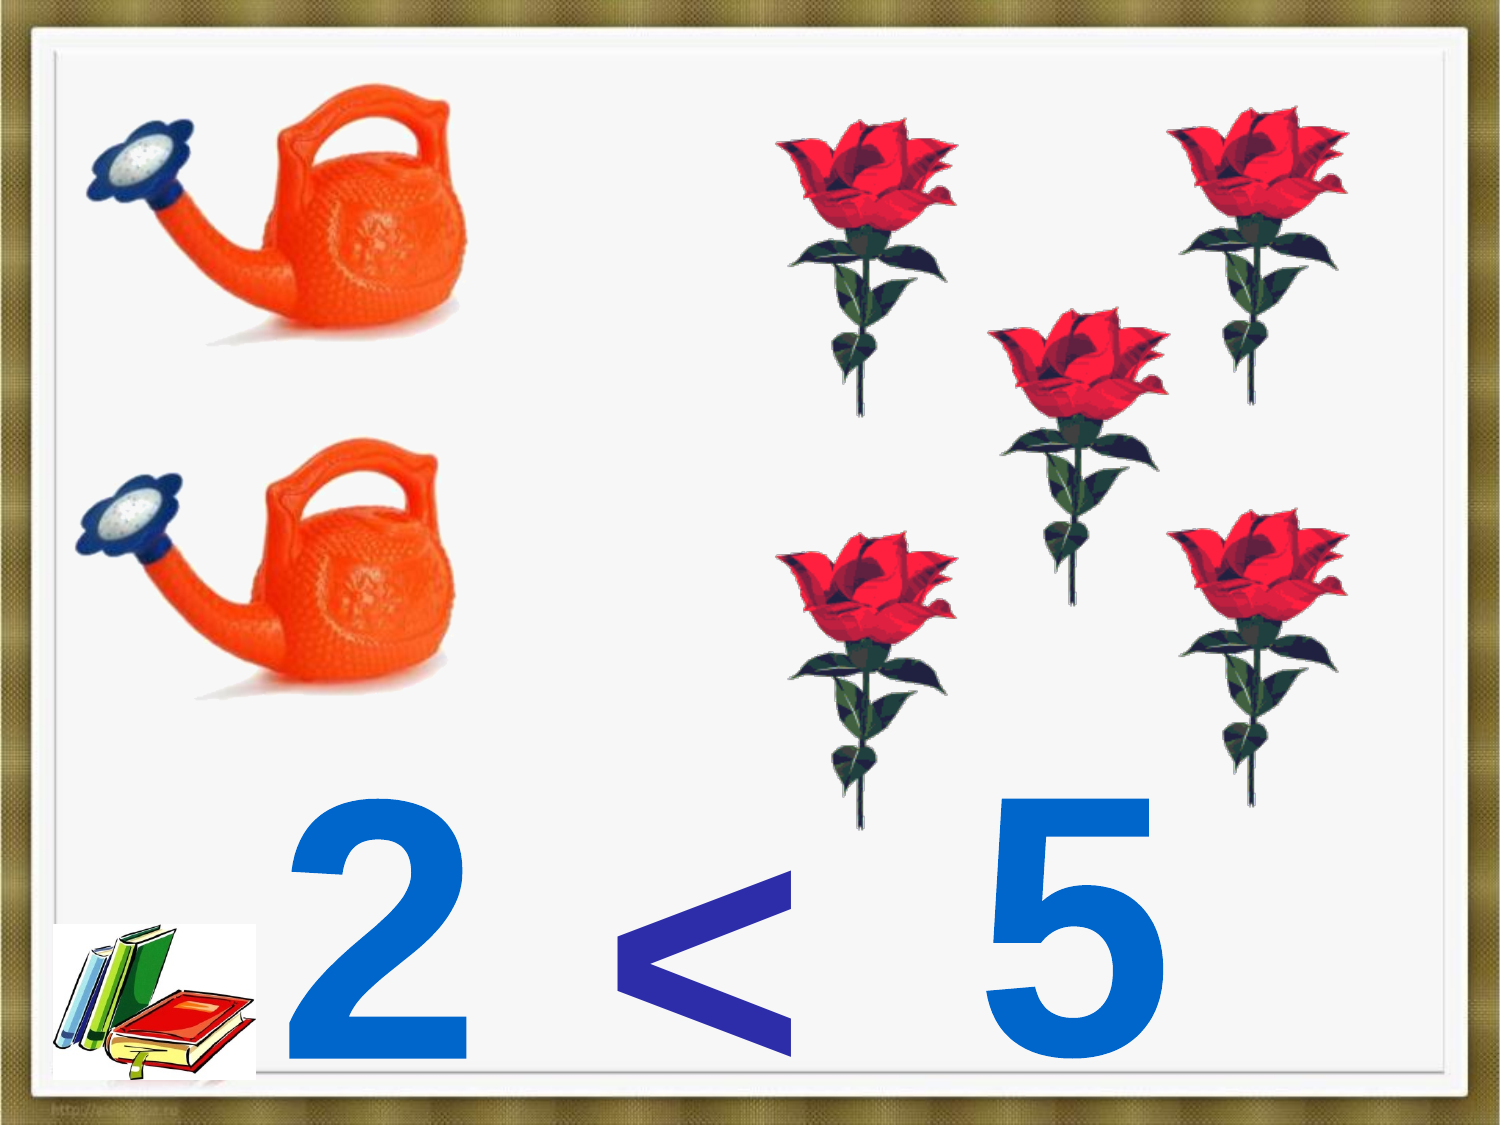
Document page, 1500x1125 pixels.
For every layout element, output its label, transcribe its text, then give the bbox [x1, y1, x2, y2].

picture [0, 0, 1500, 1125]
text_box < [588, 725, 821, 1125]
